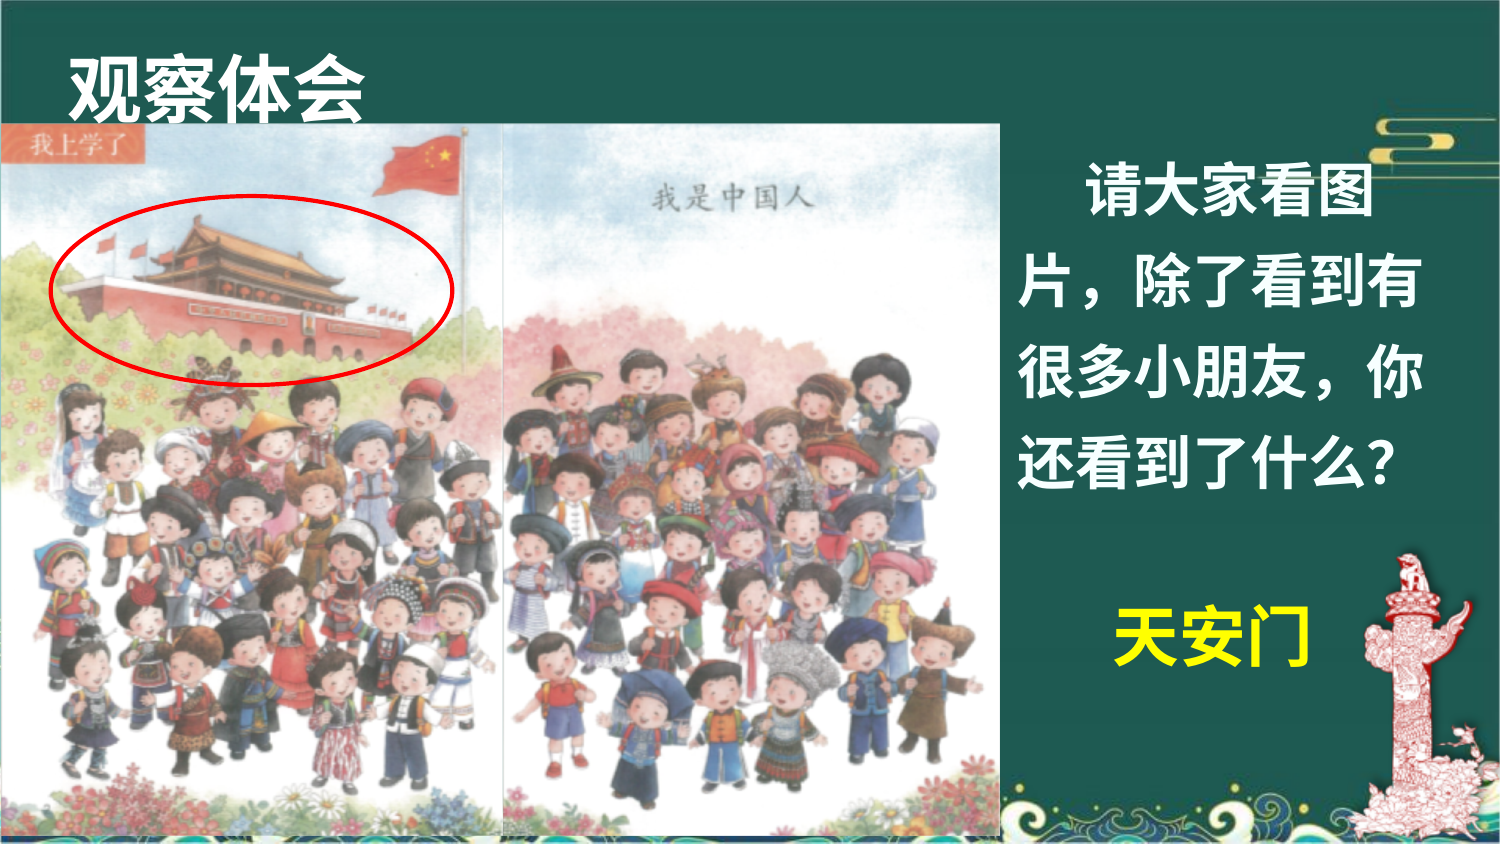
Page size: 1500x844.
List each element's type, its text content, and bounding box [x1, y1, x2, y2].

text_box 请大家看图片，除了看到有很多小朋友，你还看到了什么？ [1009, 124, 1480, 504]
text_box 天安门 [1105, 563, 1385, 683]
picture [0, 0, 1500, 844]
text_box 观察体会 [53, 8, 413, 122]
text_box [0, 123, 1000, 836]
